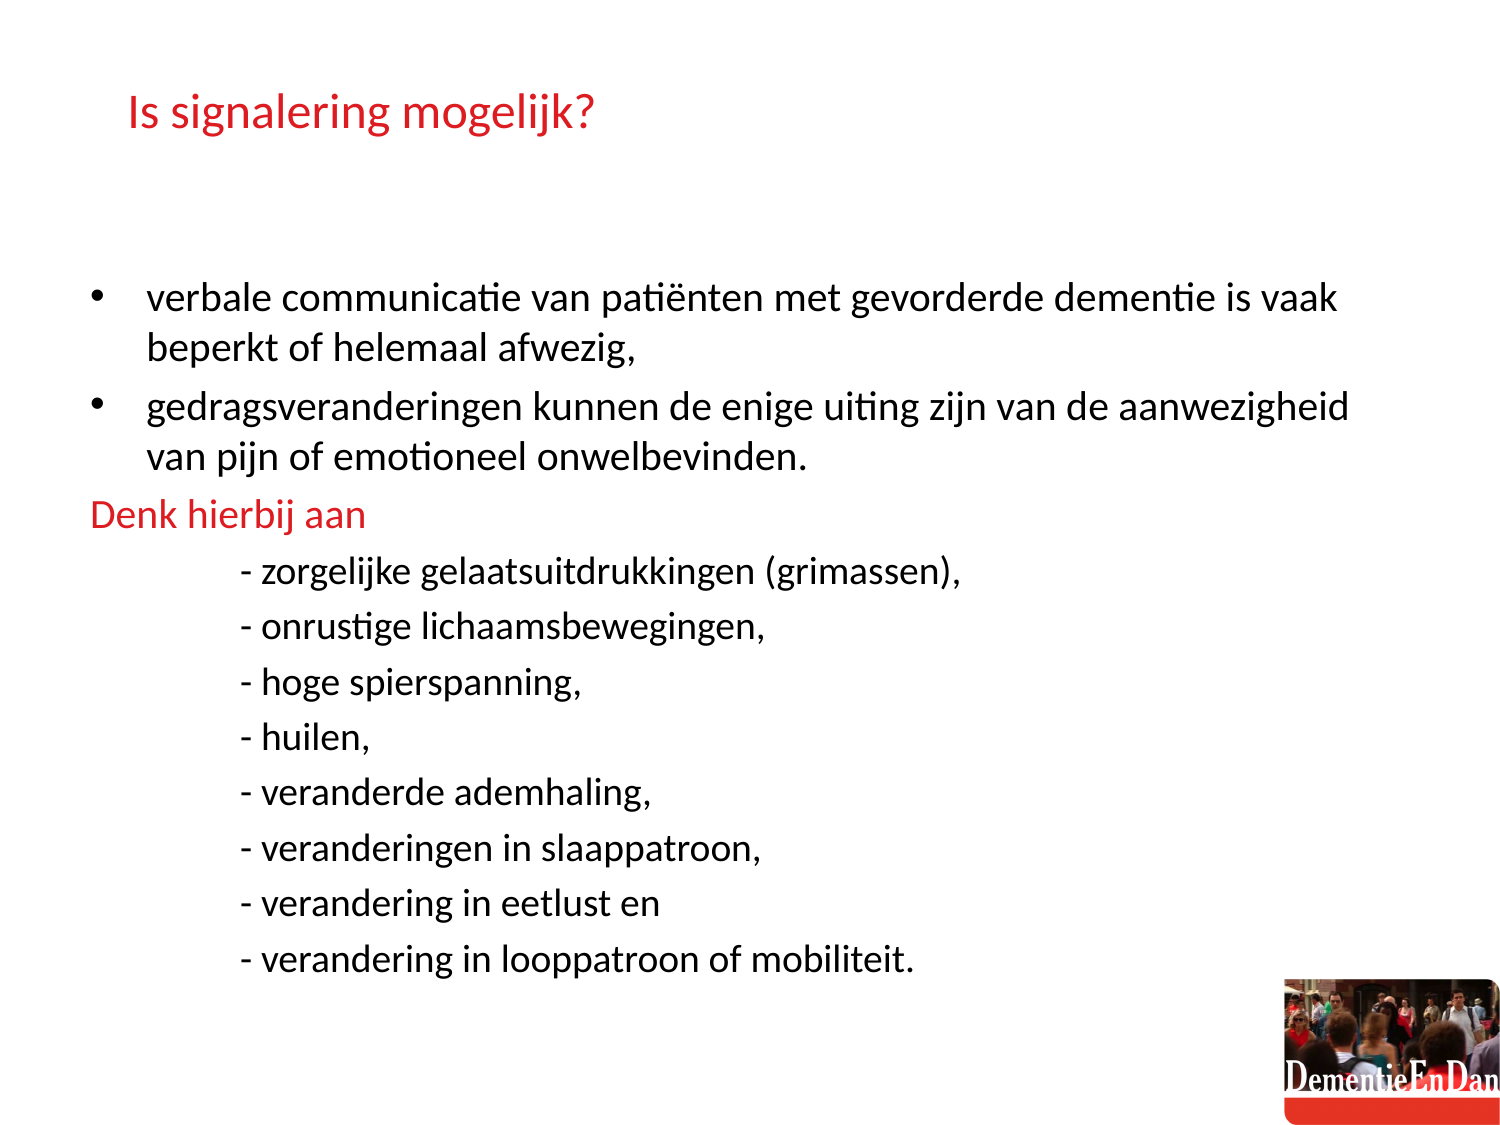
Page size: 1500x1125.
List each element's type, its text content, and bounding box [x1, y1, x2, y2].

list verbale communicatie van patiënten met gevorderde dementie is vaak beperkt of helemaal afwezig, gedragsveranderingen kunnen de enige uiting zijn van de aanwezigheid van pijn of emotioneel onwelbevinden. Denk hierbij aan - zorgelijke gelaatsuitdrukkingen (grimassen), - onrustige lichaamsbewegingen, - hoge spierspanning, - huilen, - veranderde ademhaling, - veranderingen in slaappatroon, - verandering in eetlust en - verandering in looppatroon of mobiliteit. [75, 262, 1425, 1005]
picture [1283, 979, 1500, 1125]
text_box Is signalering mogelijk? [112, 71, 1400, 146]
